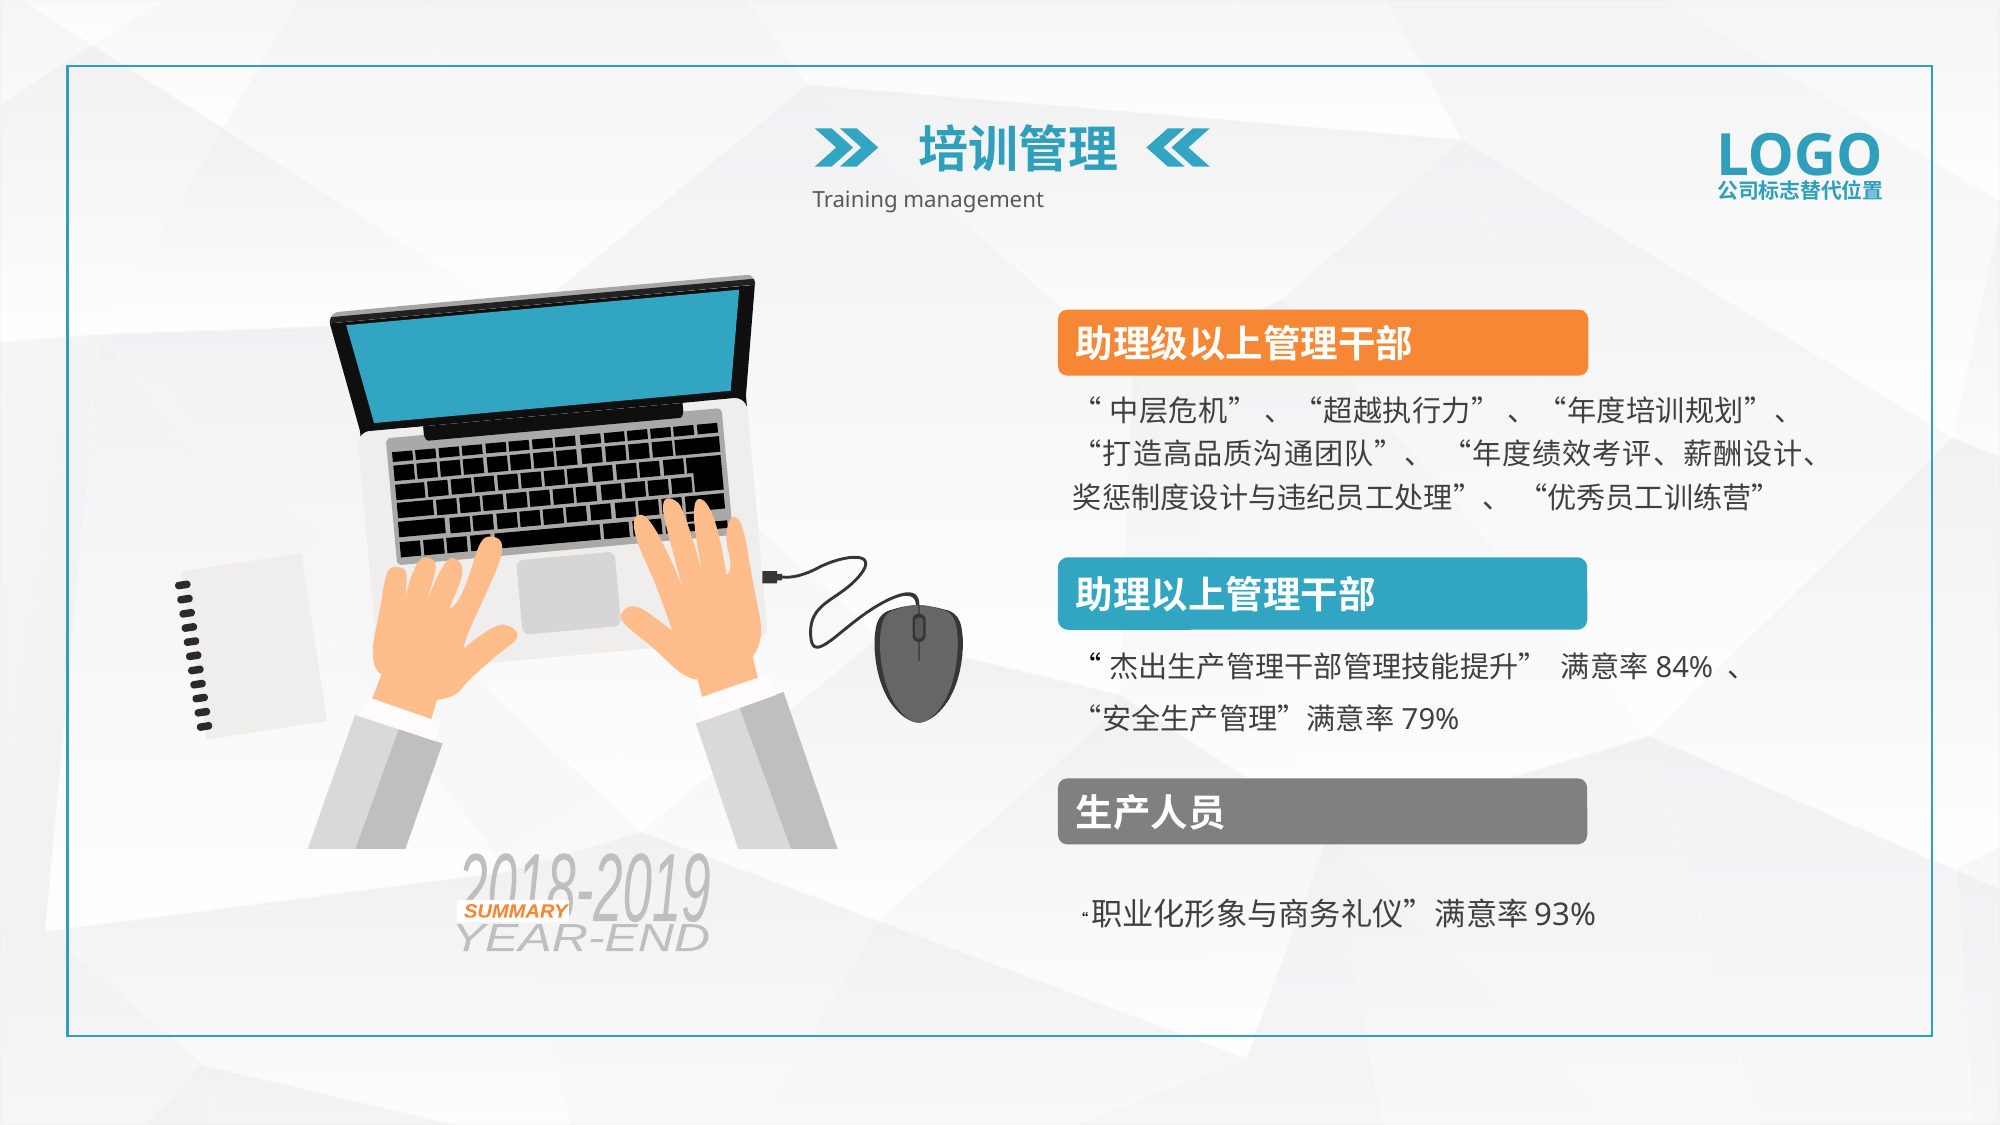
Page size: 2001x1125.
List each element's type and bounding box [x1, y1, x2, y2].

picture [0, 0, 2000, 1125]
text_box [1057, 309, 1825, 968]
text_box [175, 274, 963, 952]
text_box [814, 128, 1210, 167]
text_box [66, 65, 1933, 1037]
text_box [1701, 109, 1931, 212]
